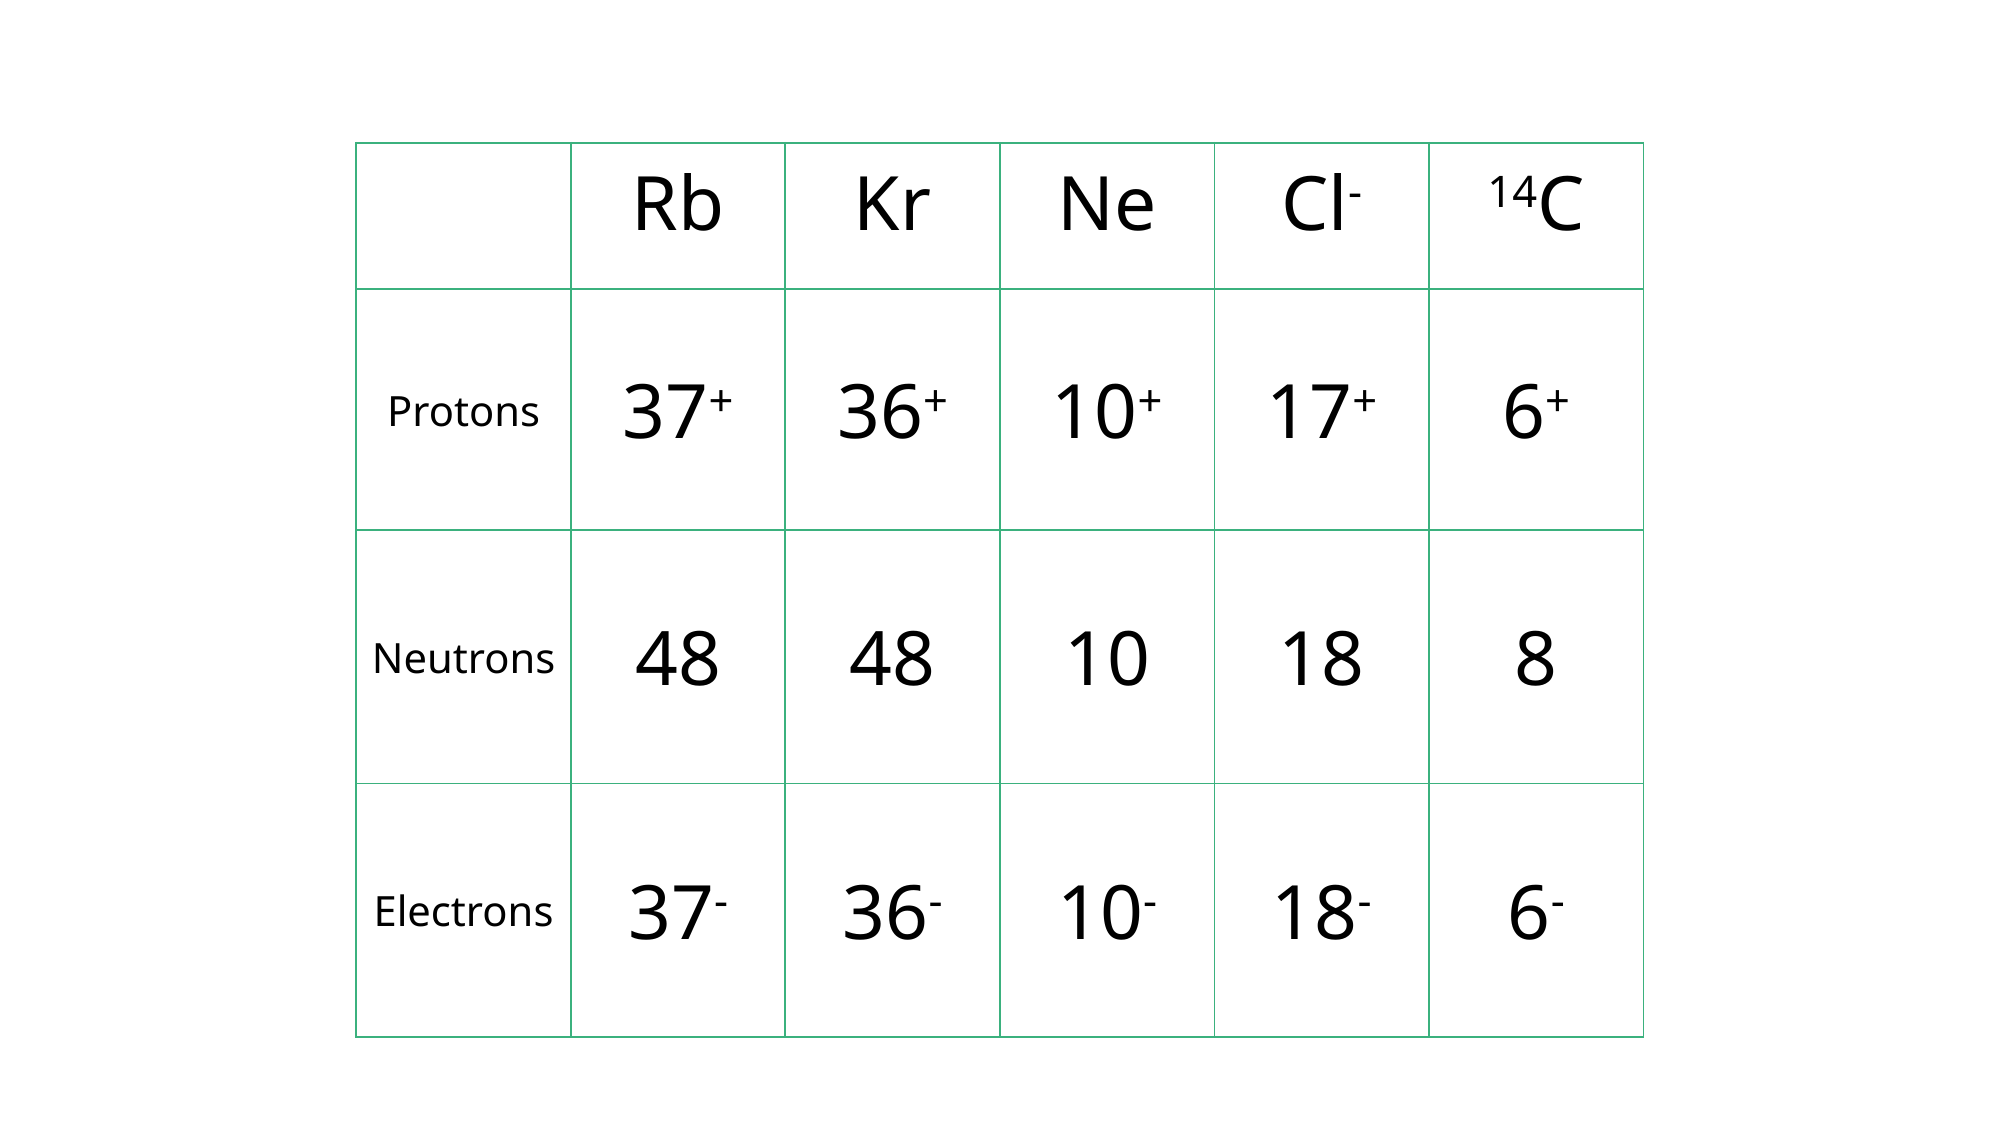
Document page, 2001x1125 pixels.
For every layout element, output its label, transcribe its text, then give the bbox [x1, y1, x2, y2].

table_header 14C [1430, 144, 1643, 288]
table_cell 10+ [1001, 290, 1214, 529]
table_cell 10 [1001, 531, 1214, 783]
table_cell 36+ [786, 290, 999, 529]
table_cell 48 [572, 531, 784, 783]
table_cell 48 [786, 531, 999, 783]
table_cell 18- [1215, 784, 1428, 1036]
table_header Rb [572, 144, 784, 288]
table_cell 37- [572, 784, 784, 1036]
table_cell 37+ [572, 290, 784, 529]
table_cell 36- [786, 784, 999, 1036]
table_cell 8 [1430, 531, 1643, 783]
table_cell 6+ [1430, 290, 1643, 529]
table_header Cl- [1215, 144, 1428, 288]
table_cell 6- [1430, 784, 1643, 1036]
table_cell Neutrons [357, 531, 570, 783]
table_cell Protons [357, 290, 570, 529]
table_header Kr [786, 144, 999, 288]
table_header [357, 144, 570, 288]
table_cell Electrons [357, 784, 570, 1036]
table_cell 17+ [1215, 290, 1428, 529]
table_header Ne [1001, 144, 1214, 288]
table_cell 10- [1001, 784, 1214, 1036]
table_cell 18 [1215, 531, 1428, 783]
